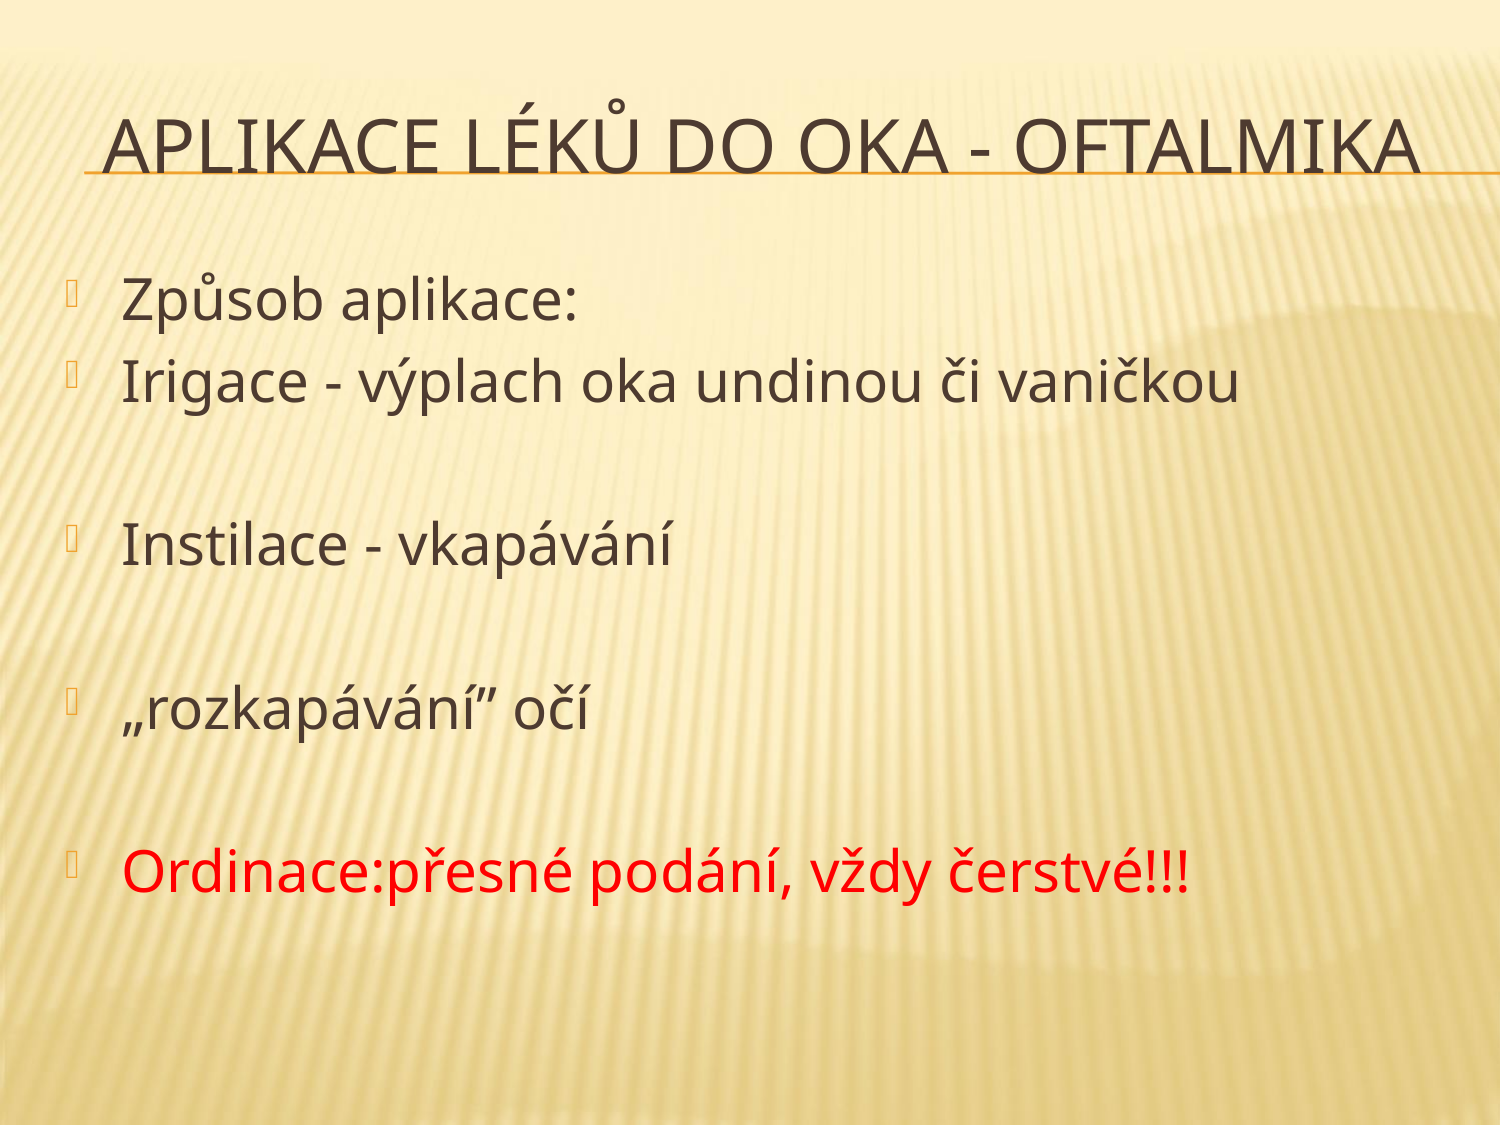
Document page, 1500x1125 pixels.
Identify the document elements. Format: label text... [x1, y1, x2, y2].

list Způsob aplikace: Irigace - výplach oka undinou či vaničkou Instilace - vkapávání „rozkapávání” očí Ordinace:přesné podání, vždy čerstvé!!! [50, 254, 1475, 998]
picture [0, 0, 1500, 1125]
title Aplikace léků do oka - oftalmika [50, 75, 1475, 213]
